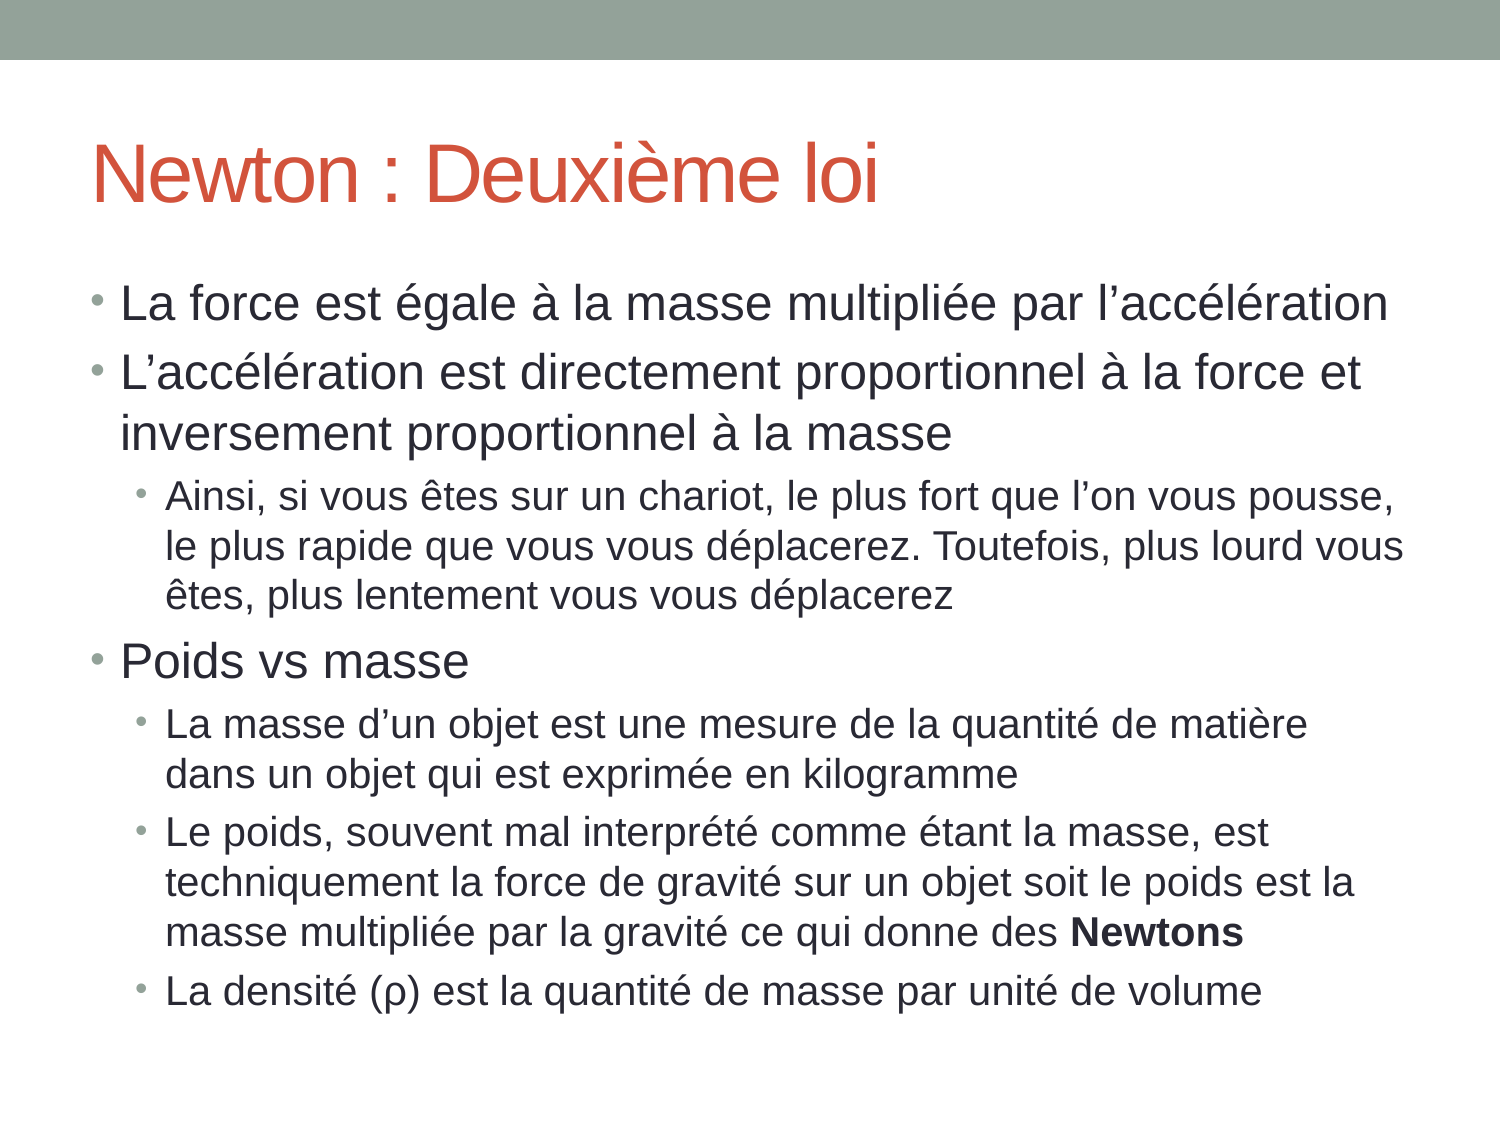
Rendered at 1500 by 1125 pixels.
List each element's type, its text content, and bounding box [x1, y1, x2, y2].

title Newton : Deuxième loi [75, 87, 1425, 250]
list La force est égale à la masse multipliée par l’accélération L’accélération est directement proportionnel à la force et inversement proportionnel à la masse Ainsi, si vous êtes sur un chariot, le plus fort que l’on vous pousse, le plus rapide que vous vous déplacerez. Toutefois, plus lourd vous êtes, plus lentement vous vous déplacerez Poids vs masse La masse d’un objet est une mesure de la quantité de matière dans un objet qui est exprimée en kilogramme Le poids, souvent mal interprété comme étant la masse, est techniquement la force de gravité sur un objet soit le poids est la masse multipliée par la gravité ce qui donne des Newtons La densité (ρ) est la quantité de masse par unité de volume [75, 262, 1425, 1063]
